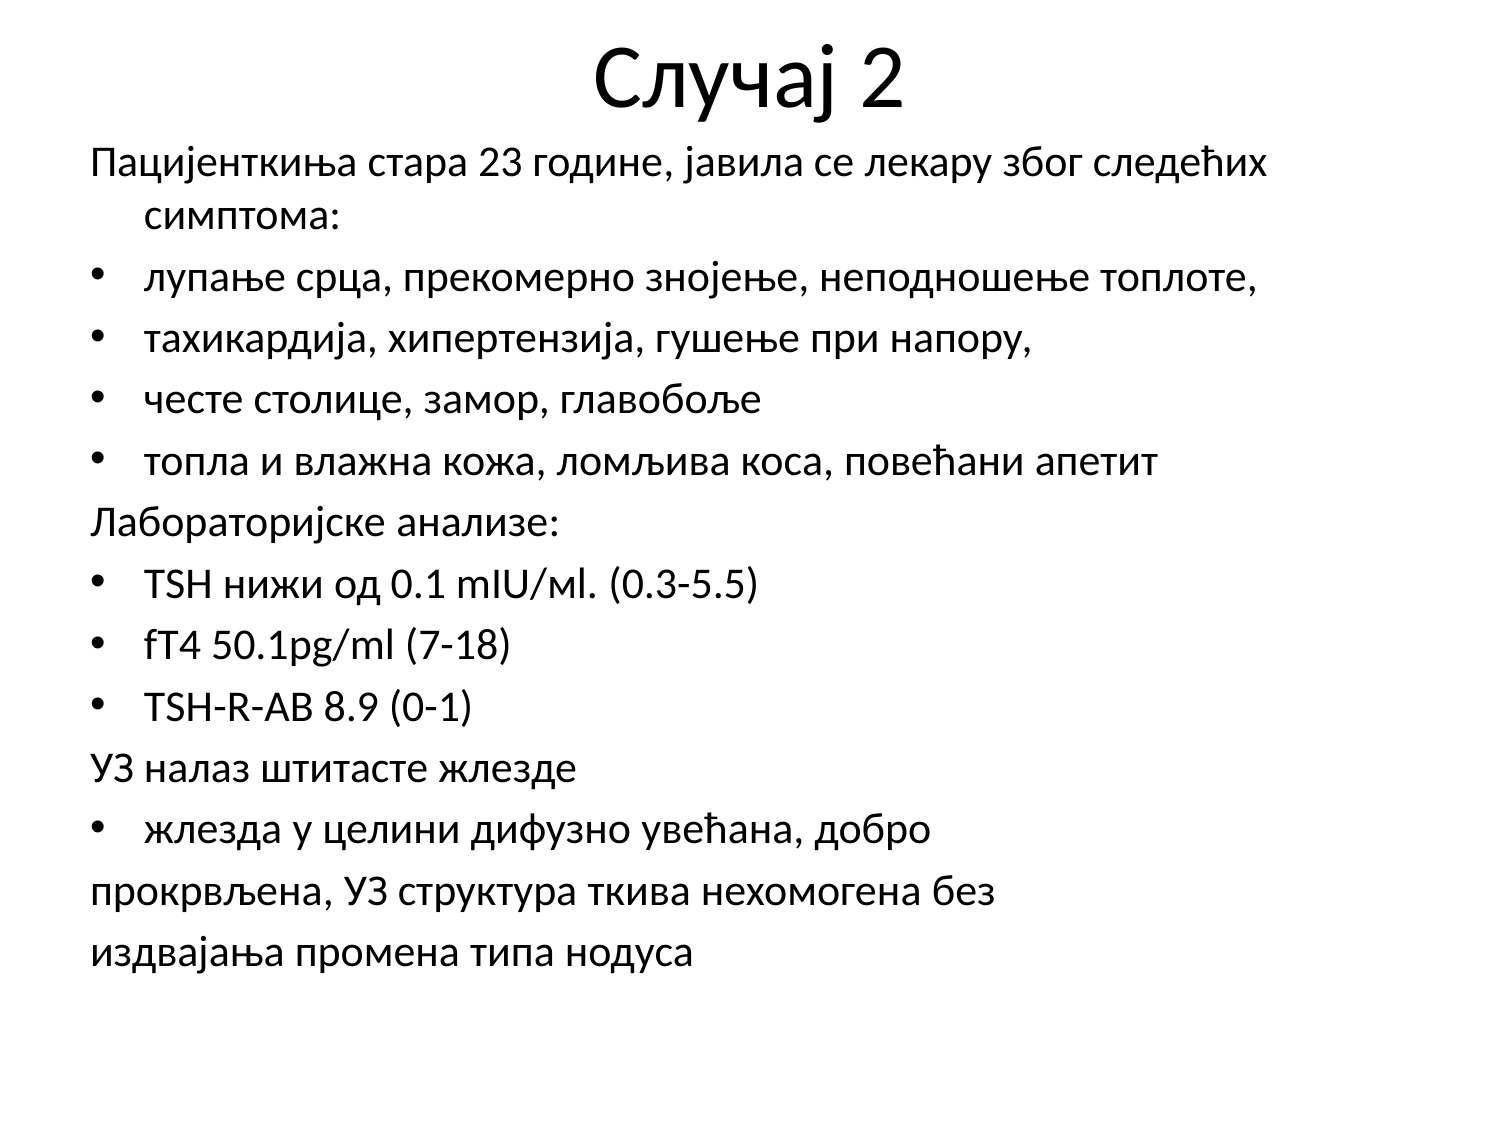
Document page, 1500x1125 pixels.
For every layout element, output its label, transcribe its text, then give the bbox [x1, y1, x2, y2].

list Пацијенткиња стара 23 године, јавила се лекару због следећих симптома: лупање срца, прекомерно знојење, неподношење топлоте, тахикардија, хипертензија, гушење при напору, честе столице, замор, главобоље топла и влажна кожа, ломљива коса, повећани апетит Лабораторијске анализе: TSH нижи од 0.1 mIU/мl. (0.3-5.5) fT4 50.1pg/ml (7-18) ТSH-R-AB 8.9 (0-1) УЗ налаз штитасте жлезде жлезда у целини дифузно увећана, добро прокрвљена, УЗ структура ткива нехомогена без издвајања промена типа нодуса [74, 125, 1426, 989]
title Случај 2 [74, 6, 1426, 125]
